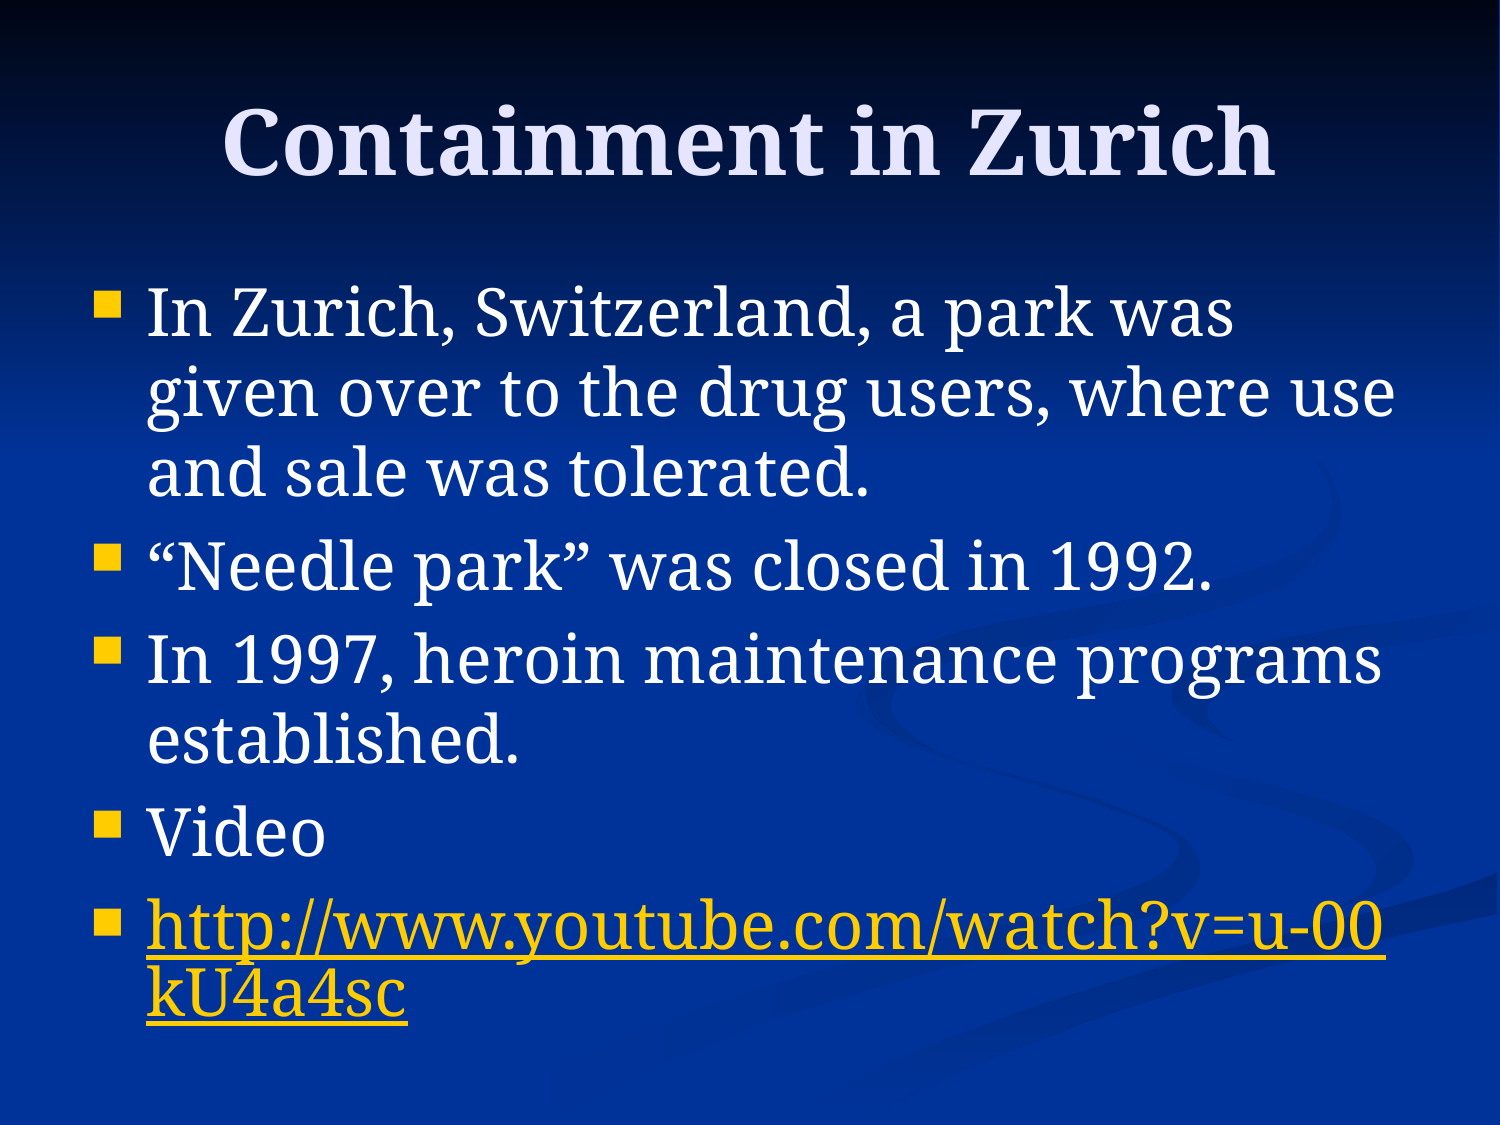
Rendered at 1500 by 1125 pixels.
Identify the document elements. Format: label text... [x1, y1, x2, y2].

title Containment in Zurich [74, 44, 1426, 233]
list In Zurich, Switzerland, a park was given over to the drug users, where use and sale was tolerated. “Needle park” was closed in 1992. In 1997, heroin maintenance programs established. Video http://www.youtube.com/watch?v=u-00kU4a4sc [74, 262, 1426, 1006]
